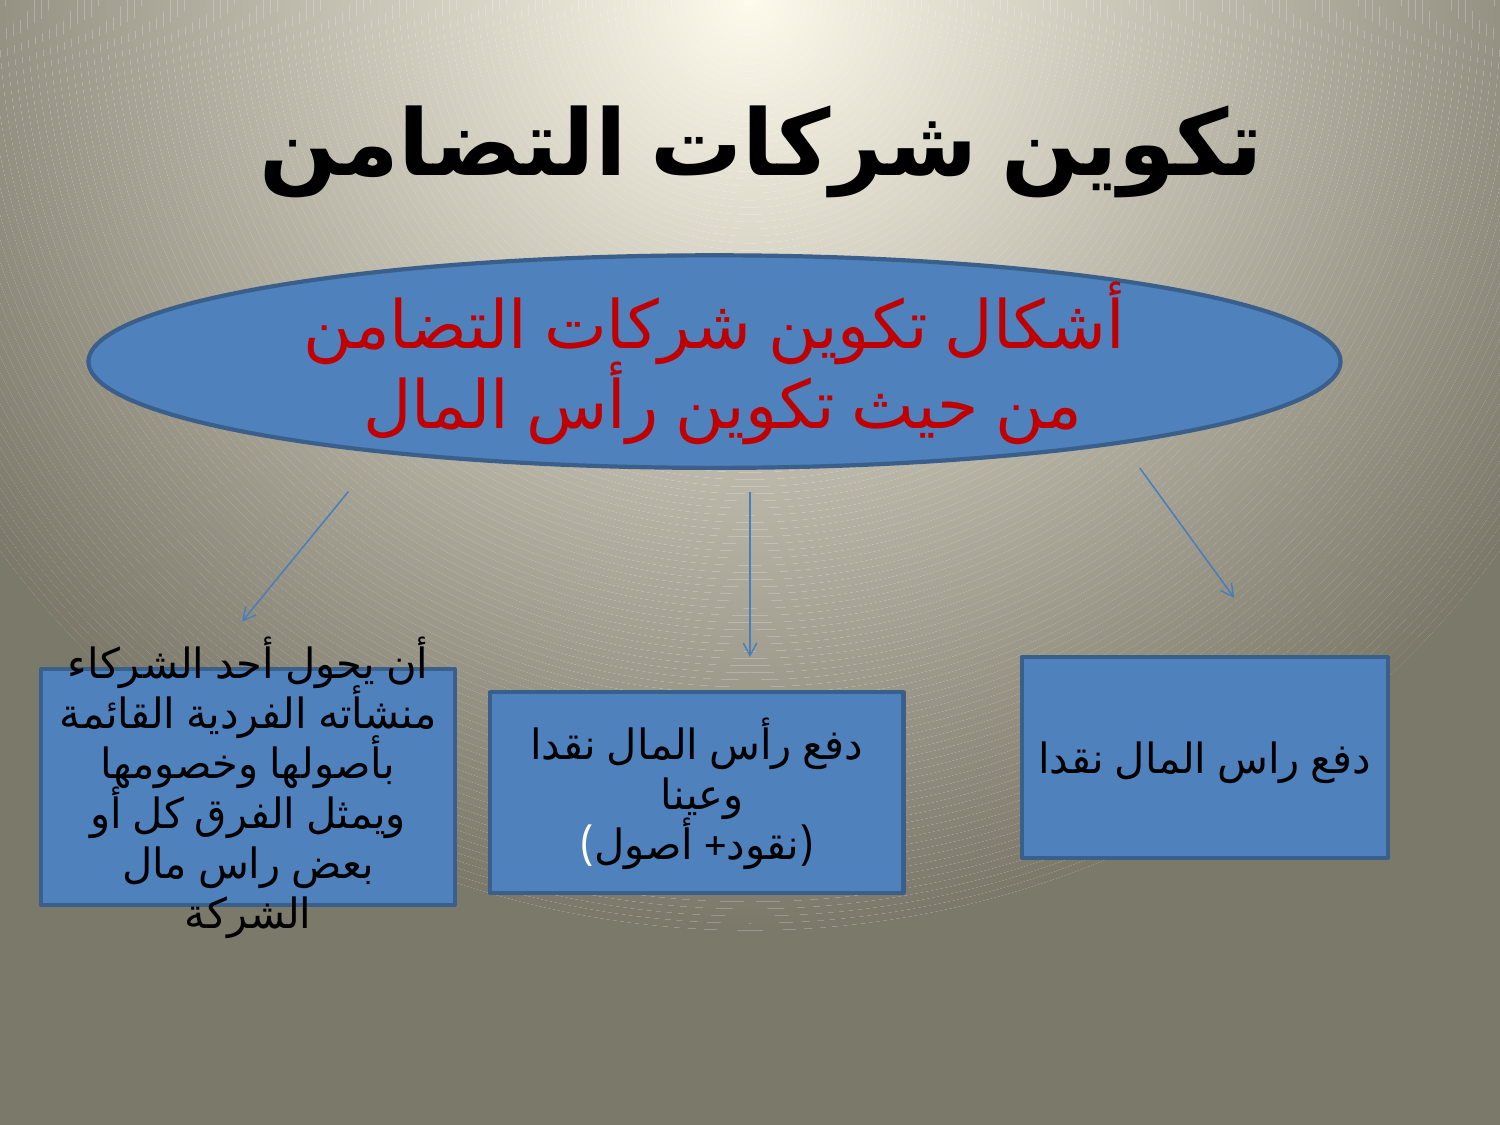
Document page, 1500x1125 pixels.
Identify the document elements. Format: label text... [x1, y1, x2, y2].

text_box دفع راس المال نقدا [1020, 655, 1390, 860]
text_box أشكال تكوين شركات التضامن من حيث تكوين رأس المال [86, 253, 1343, 470]
text_box دفع رأس المال نقدا وعينا (نقود+ أصول) [488, 690, 906, 895]
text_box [241, 491, 349, 622]
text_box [1139, 467, 1235, 599]
text_box أن يحول أحد الشركاء منشأته الفردية القائمة بأصولها وخصومها ويمثل الفرق كل أو بعض راس مال الشركة [39, 667, 457, 907]
list [41, 262, 1425, 1005]
title تكوين شركات التضامن [75, 45, 1425, 233]
